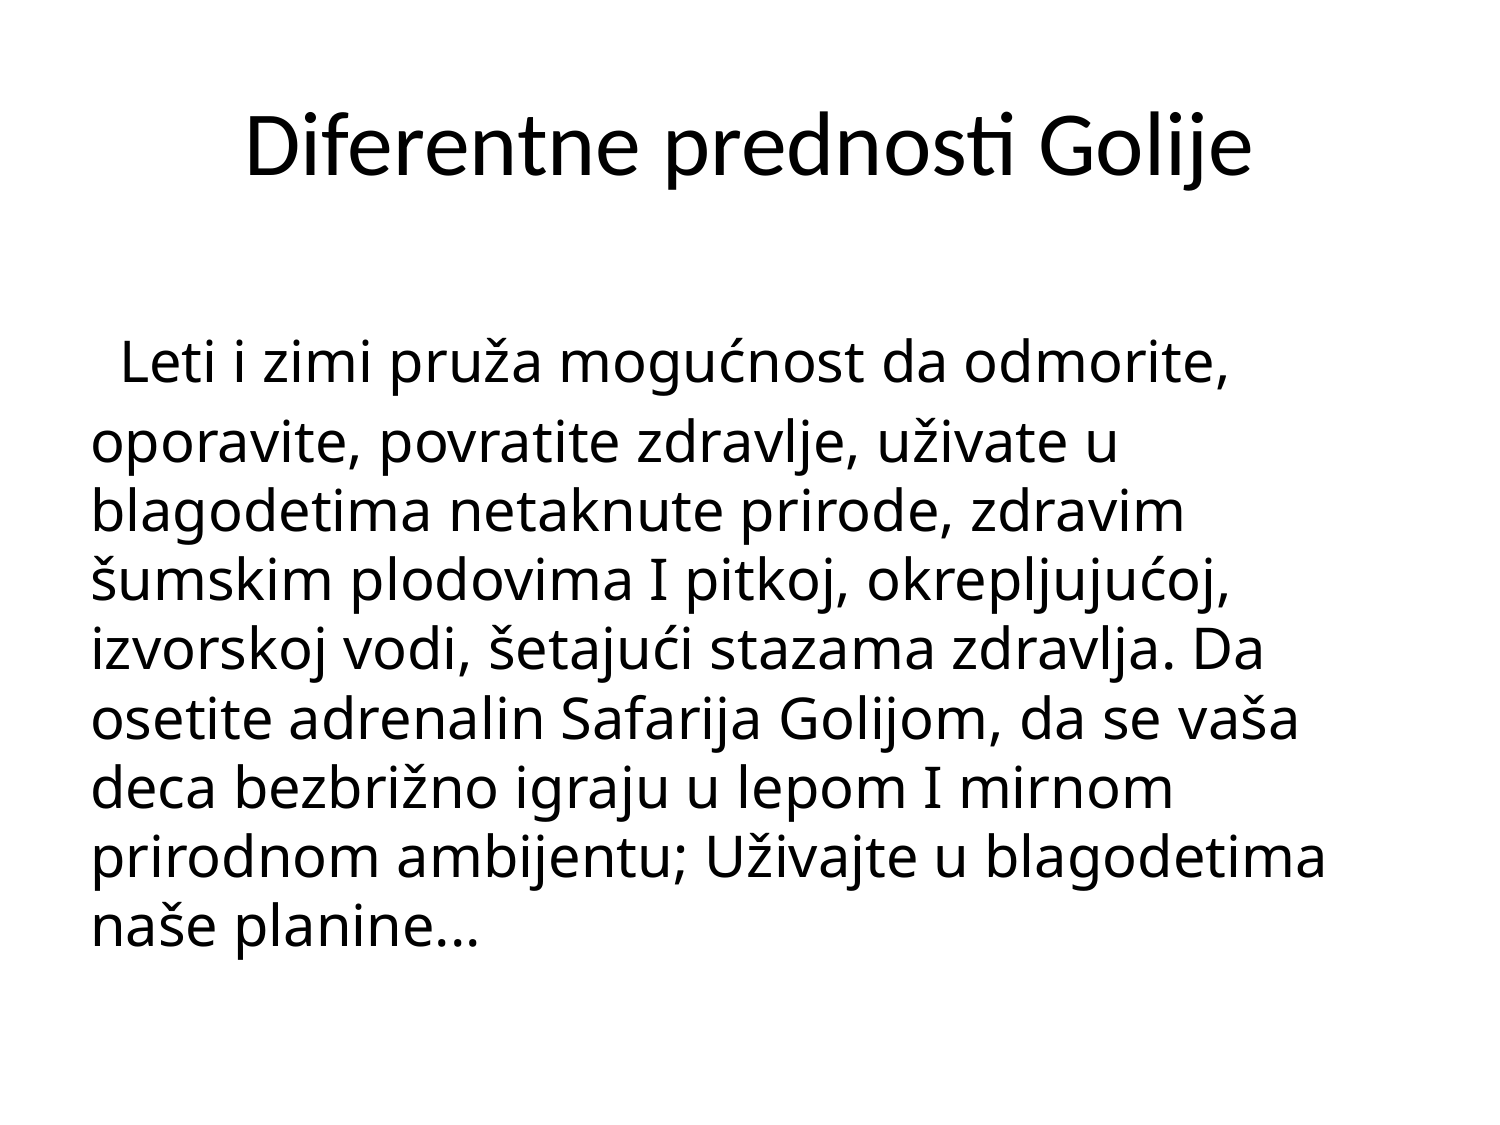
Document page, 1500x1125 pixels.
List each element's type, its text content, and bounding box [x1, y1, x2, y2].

list Leti i zimi pruža mogućnost da odmorite, oporavite, povratite zdravlje, uživate u blagodetima netaknute prirode, zdravim šumskim plodovima I pitkoj, okrepljujućoj, izvorskoj vodi, šetajući stazama zdravlja. Da osetite adrenalin Safarija Golijom, da se vaša deca bezbrižno igraju u lepom I mirnom prirodnom ambijentu; Uživajte u blagodetima naše planine... [75, 262, 1425, 975]
title Diferentne prednosti Golije [75, 45, 1425, 233]
